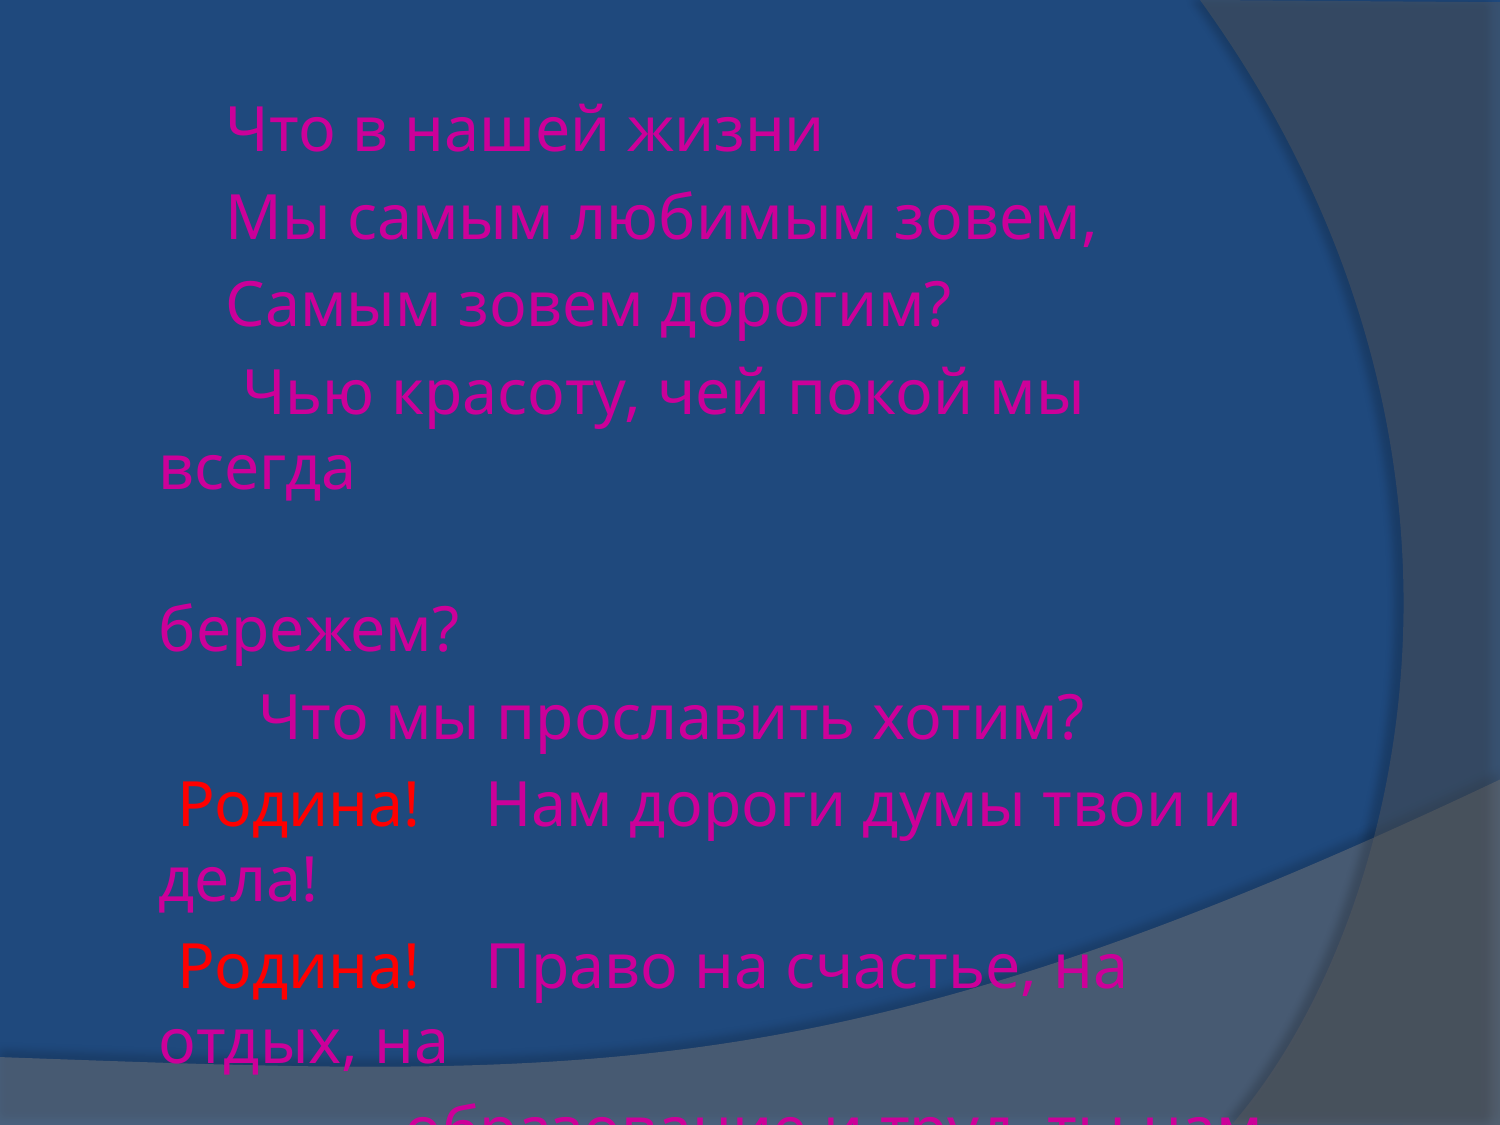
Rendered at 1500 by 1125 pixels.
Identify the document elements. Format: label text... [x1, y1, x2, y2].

list Что в нашей жизни Мы самым любимым зовем, Самым зовем дорогим? Чью красоту, чей покой мы всегда бережем? Что мы прославить хотим? Родина! Нам дороги думы твои и дела! Родина! Право на счастье, на отдых, на образование и труд, ты нам дала!!! [75, 82, 1300, 1005]
